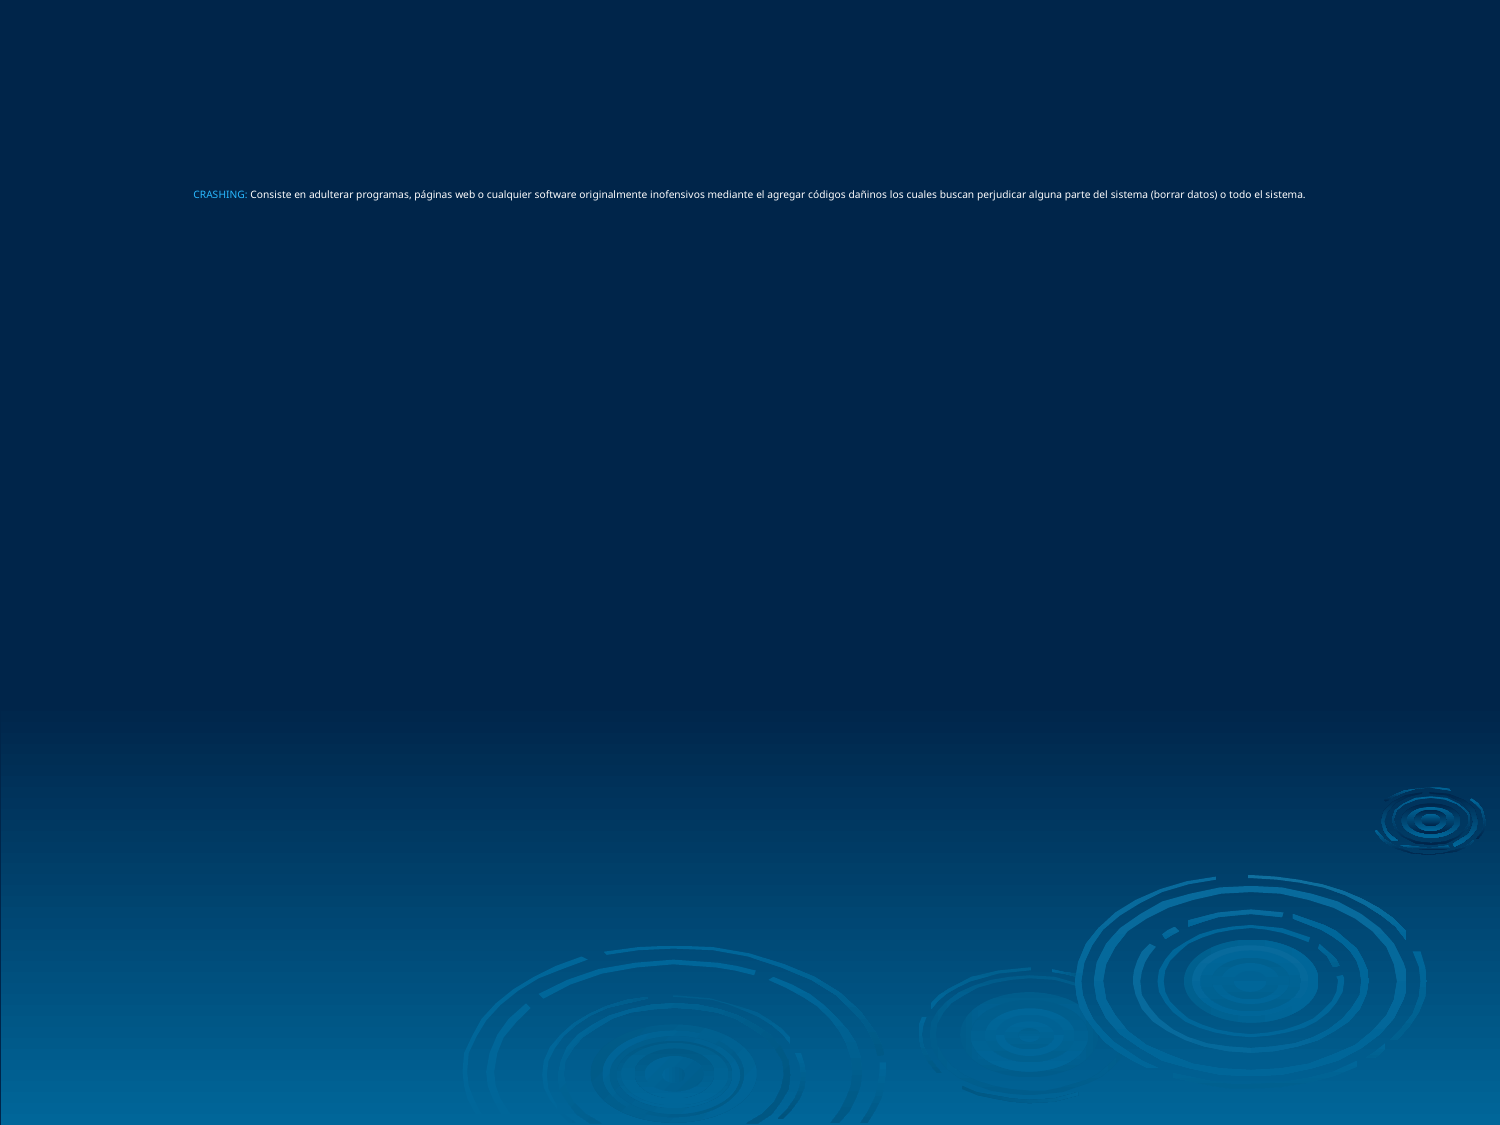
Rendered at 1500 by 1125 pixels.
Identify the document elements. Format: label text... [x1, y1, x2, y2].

title CRASHING: Consiste en adulterar programas, páginas web o cualquier software originalmente inofensivos mediante el agregar códigos dañinos los cuales buscan perjudicar alguna parte del sistema (borrar datos) o todo el sistema. [74, 45, 1426, 233]
